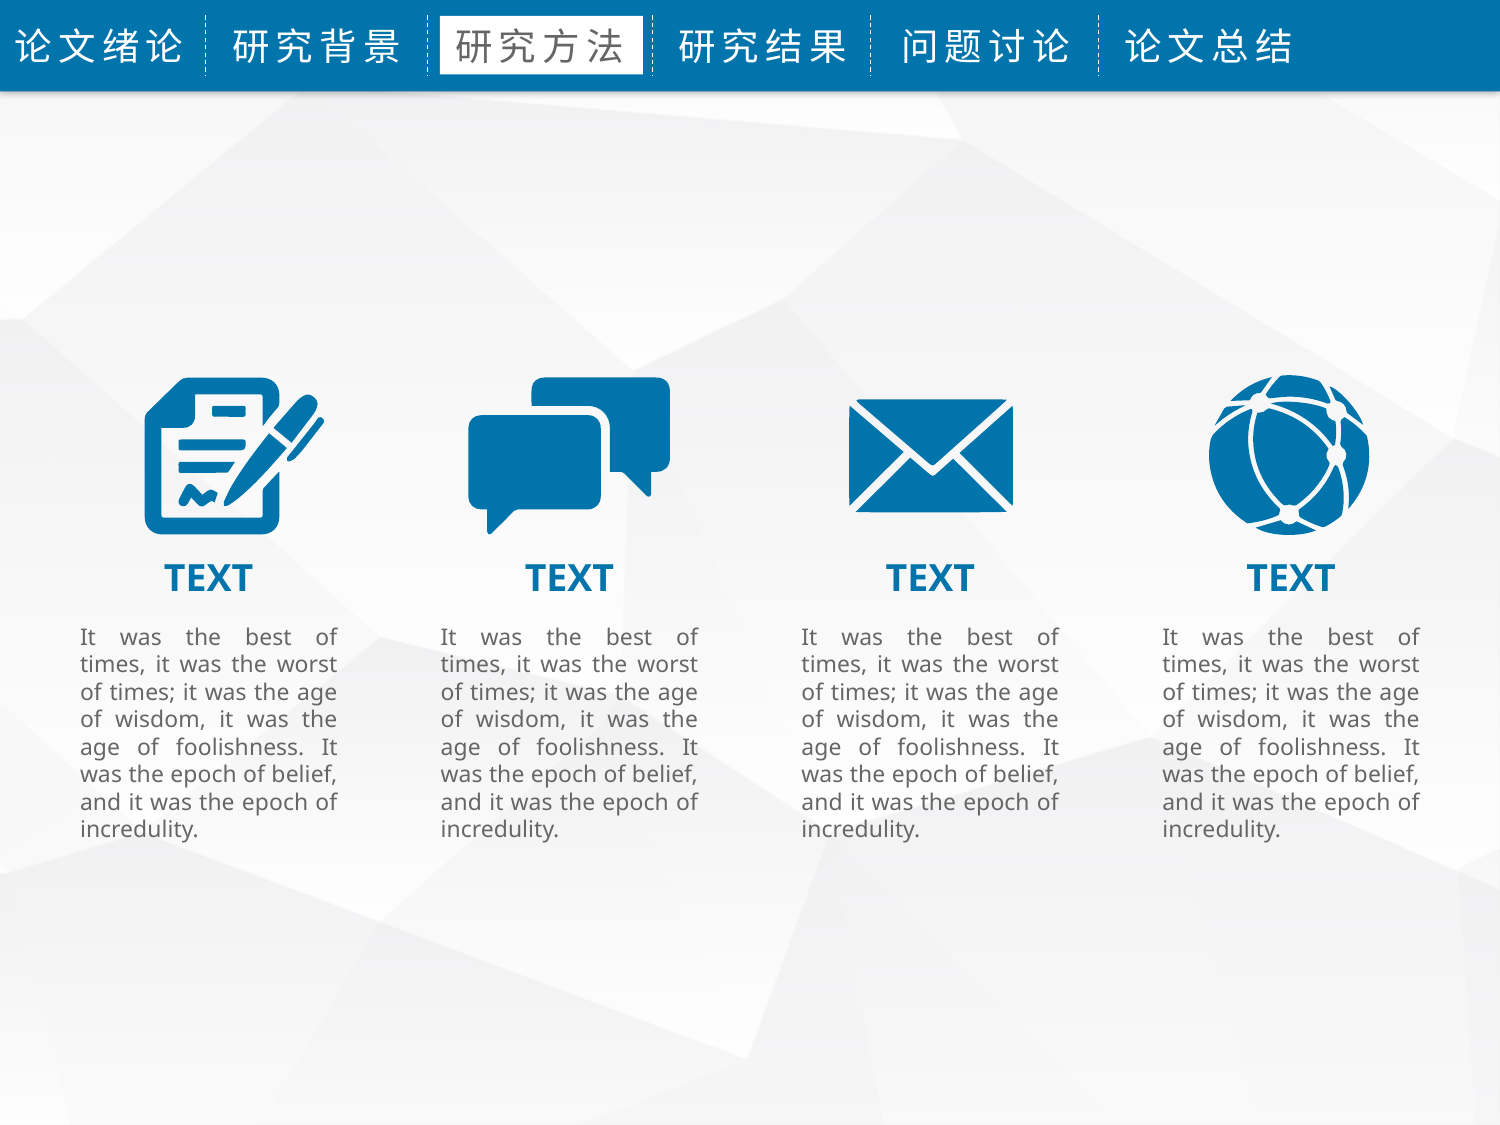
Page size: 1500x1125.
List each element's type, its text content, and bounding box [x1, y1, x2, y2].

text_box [144, 377, 325, 535]
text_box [468, 377, 670, 535]
text_box It was the best of times, it was the worst of times; it was the age of wisdom, it was the age of foolishness. It was the epoch of belief, and it was the epoch of incredulity. [65, 615, 353, 850]
text_box 问题讨论 [886, 15, 1098, 76]
text_box TEXT [499, 546, 640, 607]
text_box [848, 399, 1013, 513]
text_box It was the best of times, it was the worst of times; it was the age of wisdom, it was the age of foolishness. It was the epoch of belief, and it was the epoch of incredulity. [786, 615, 1074, 850]
text_box 研究结果 [663, 15, 870, 76]
picture [0, 92, 1500, 1125]
text_box It was the best of times, it was the worst of times; it was the age of wisdom, it was the age of foolishness. It was the epoch of belief, and it was the epoch of incredulity. [1147, 615, 1435, 850]
text_box TEXT [138, 546, 279, 607]
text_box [1208, 374, 1373, 538]
text_box 论文总结 [1109, 15, 1322, 76]
text_box 研究结果 [871, 15, 876, 76]
text_box TEXT [860, 546, 1001, 607]
text_box It was the best of times, it was the worst of times; it was the age of wisdom, it was the age of foolishness. It was the epoch of belief, and it was the epoch of incredulity. [425, 615, 714, 850]
text_box 研究方法 [440, 15, 652, 76]
text_box 研究背景 [213, 15, 420, 76]
text_box 论文绪论 [0, 15, 211, 76]
text_box TEXT [1221, 546, 1362, 607]
text_box [0, 0, 1500, 92]
